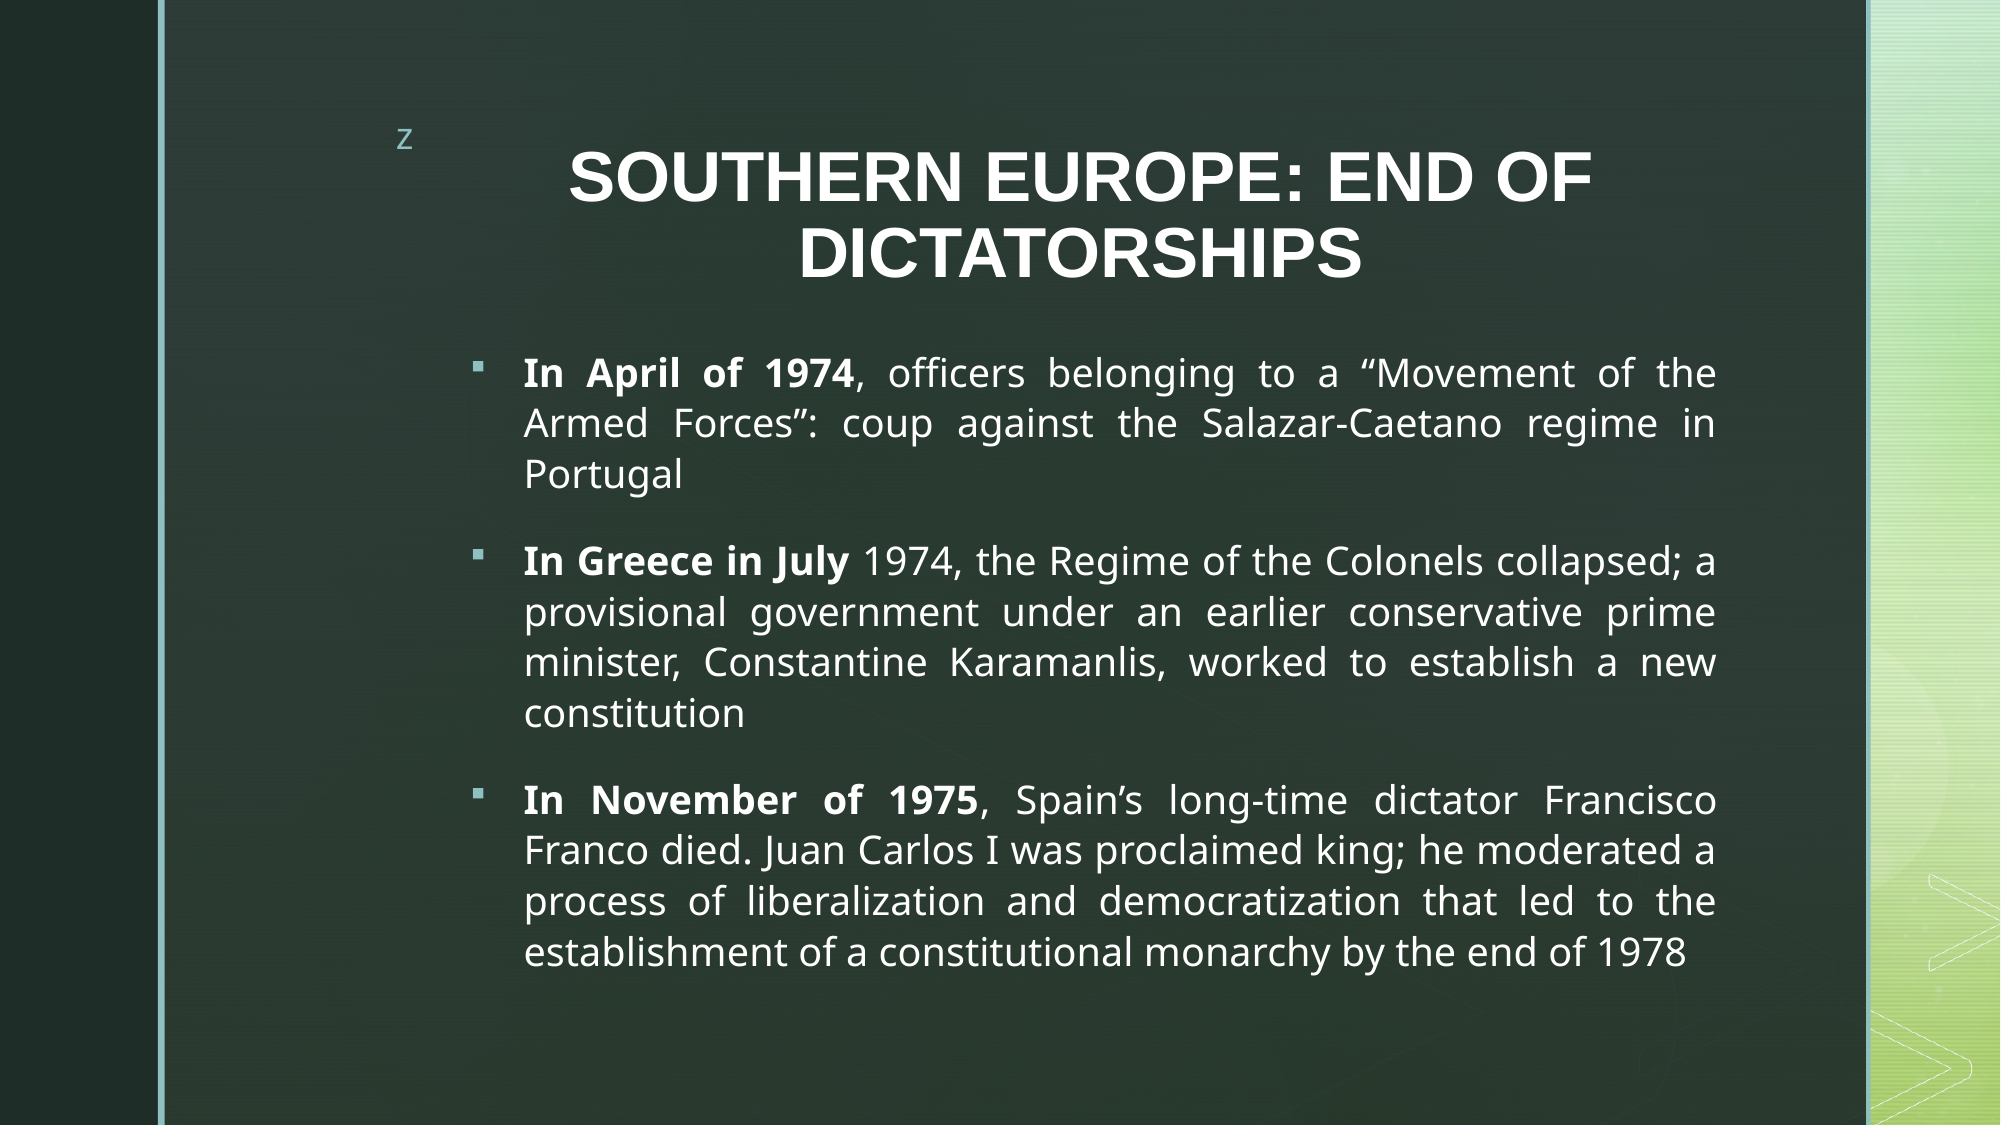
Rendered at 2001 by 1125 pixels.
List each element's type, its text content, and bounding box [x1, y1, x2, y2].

picture [1871, 0, 2001, 1125]
title SOUTHERN EUROPE: END OF DICTATORSHIPS [428, 132, 1734, 310]
list In April of 1974, officers belonging to a “Movement of the Armed Forces”: coup against the Salazar-Caetano regime in Portugal In Greece in July 1974, the Regime of the Colonels collapsed; a provisional government under an earlier conservative prime minister, Constantine Karamanlis, worked to establish a new constitution In November of 1975, Spain’s long-time dictator Francisco Franco died. Juan Carlos I was proclaimed king; he moderated a process of liberalization and democratization that led to the establishment of a constitutional monarchy by the end of 1978 [454, 336, 1734, 993]
